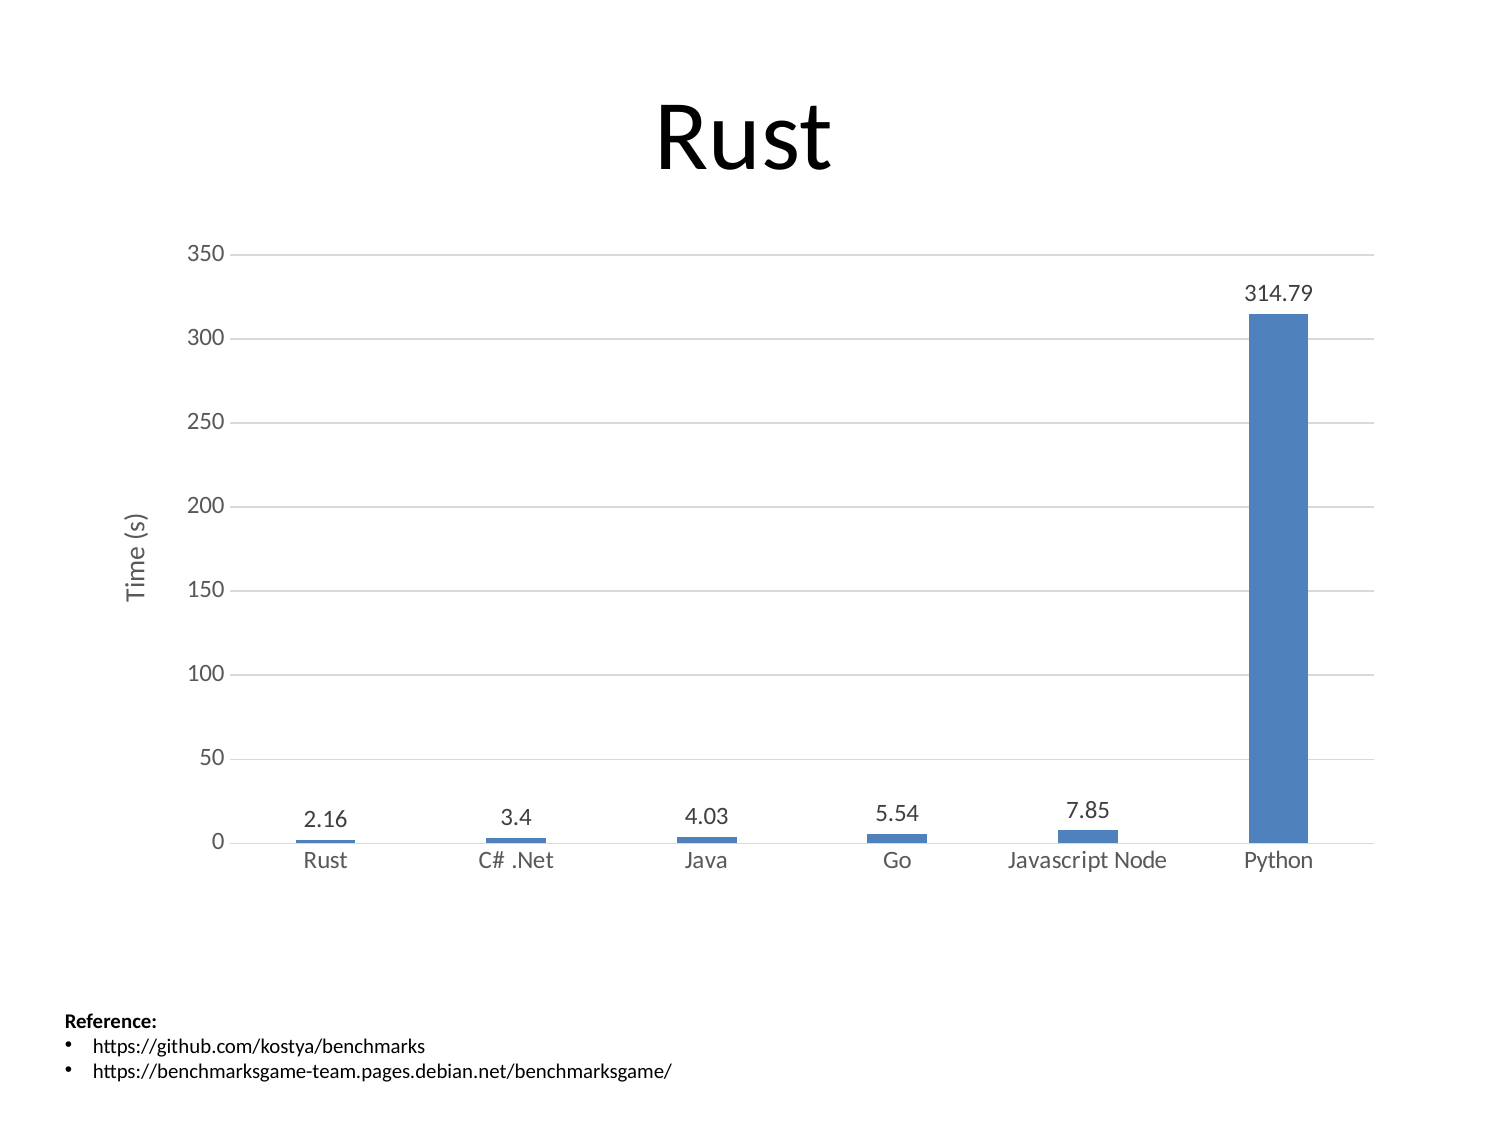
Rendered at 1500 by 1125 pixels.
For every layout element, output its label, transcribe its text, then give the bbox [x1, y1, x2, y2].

text_box Reference: https://github.com/kostya/benchmarks https://benchmarksgame-team.pages.debian.net/benchmarksgame/ [50, 999, 1450, 1090]
text_box Rust [74, 62, 1413, 198]
chart [87, 228, 1401, 888]
